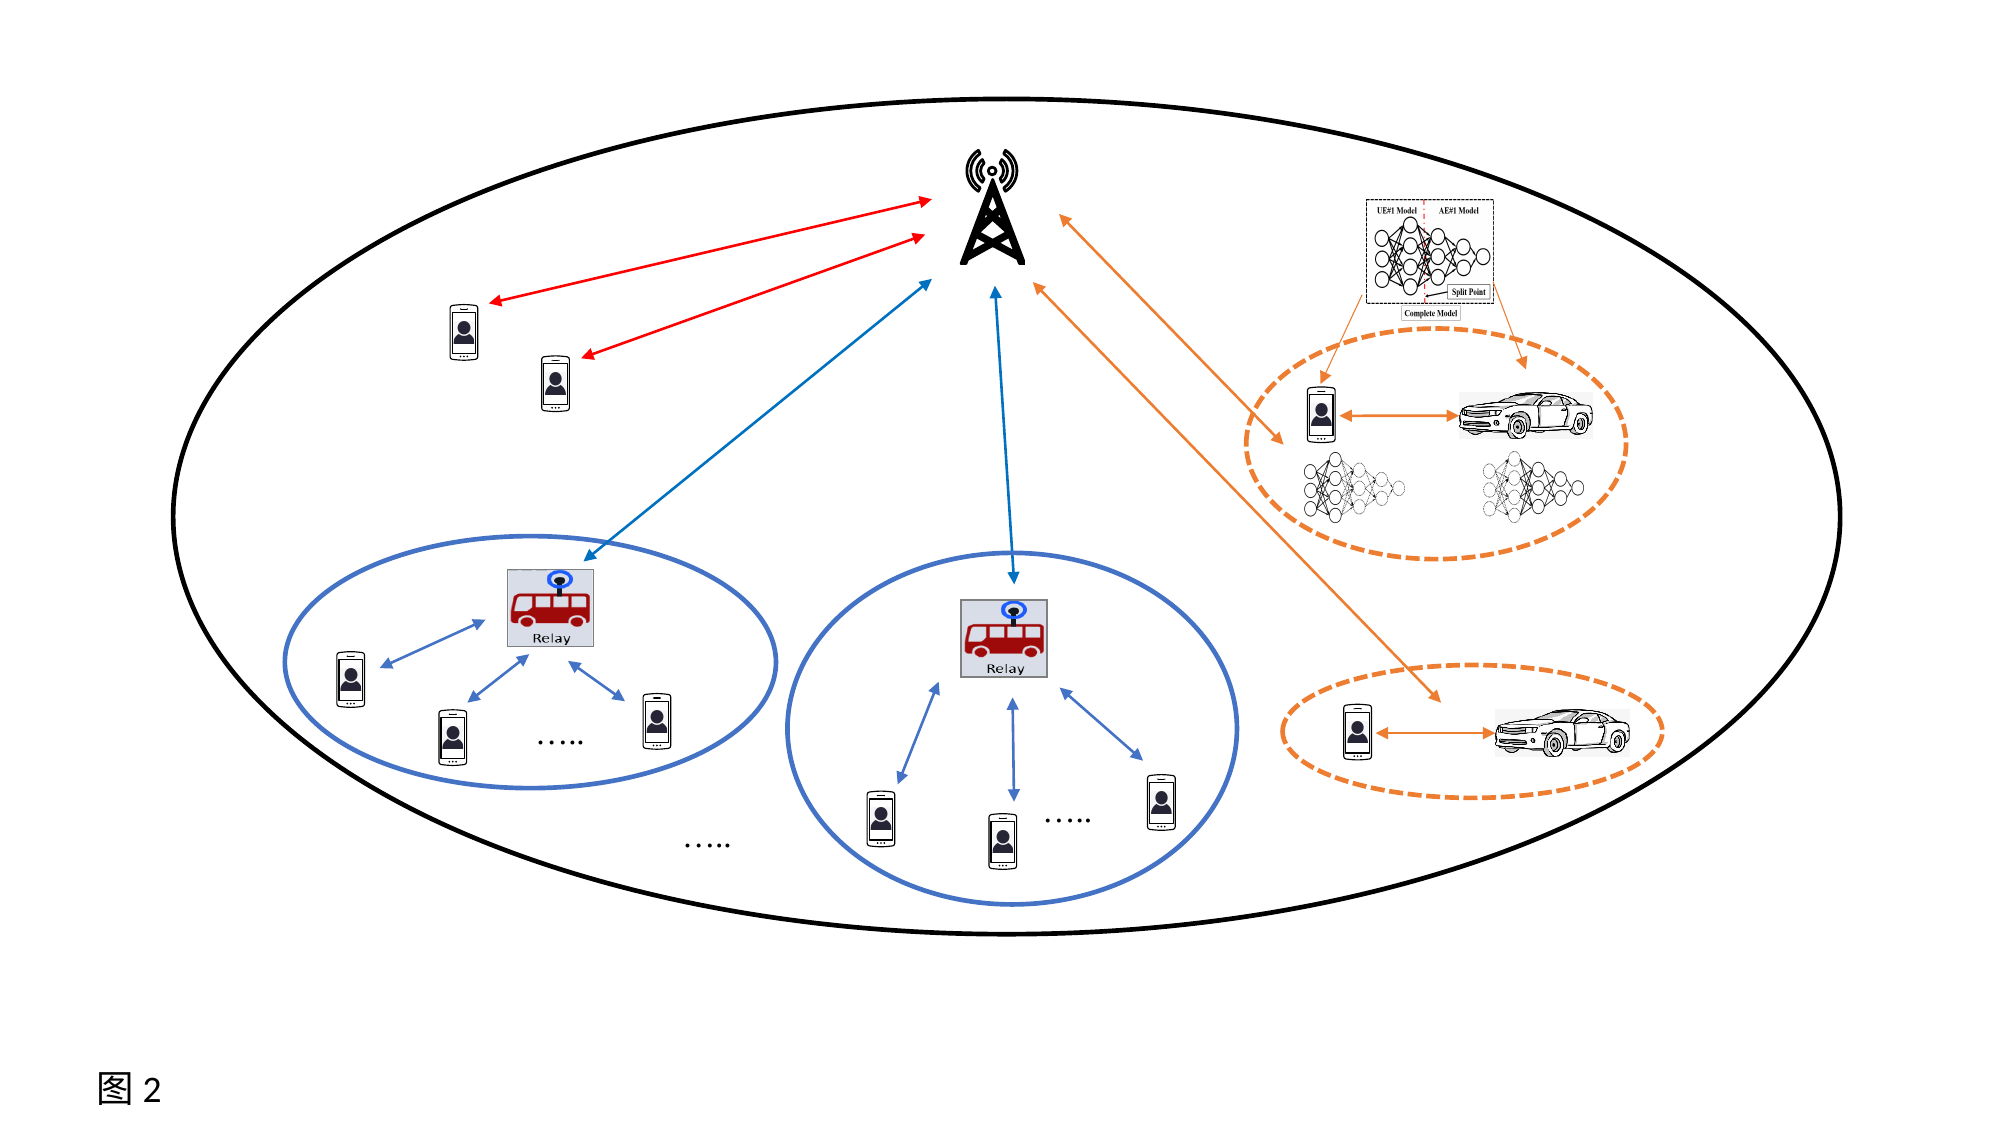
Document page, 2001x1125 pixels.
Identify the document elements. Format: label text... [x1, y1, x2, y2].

text_box 图2 [81, 1057, 220, 1118]
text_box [173, 98, 1841, 935]
